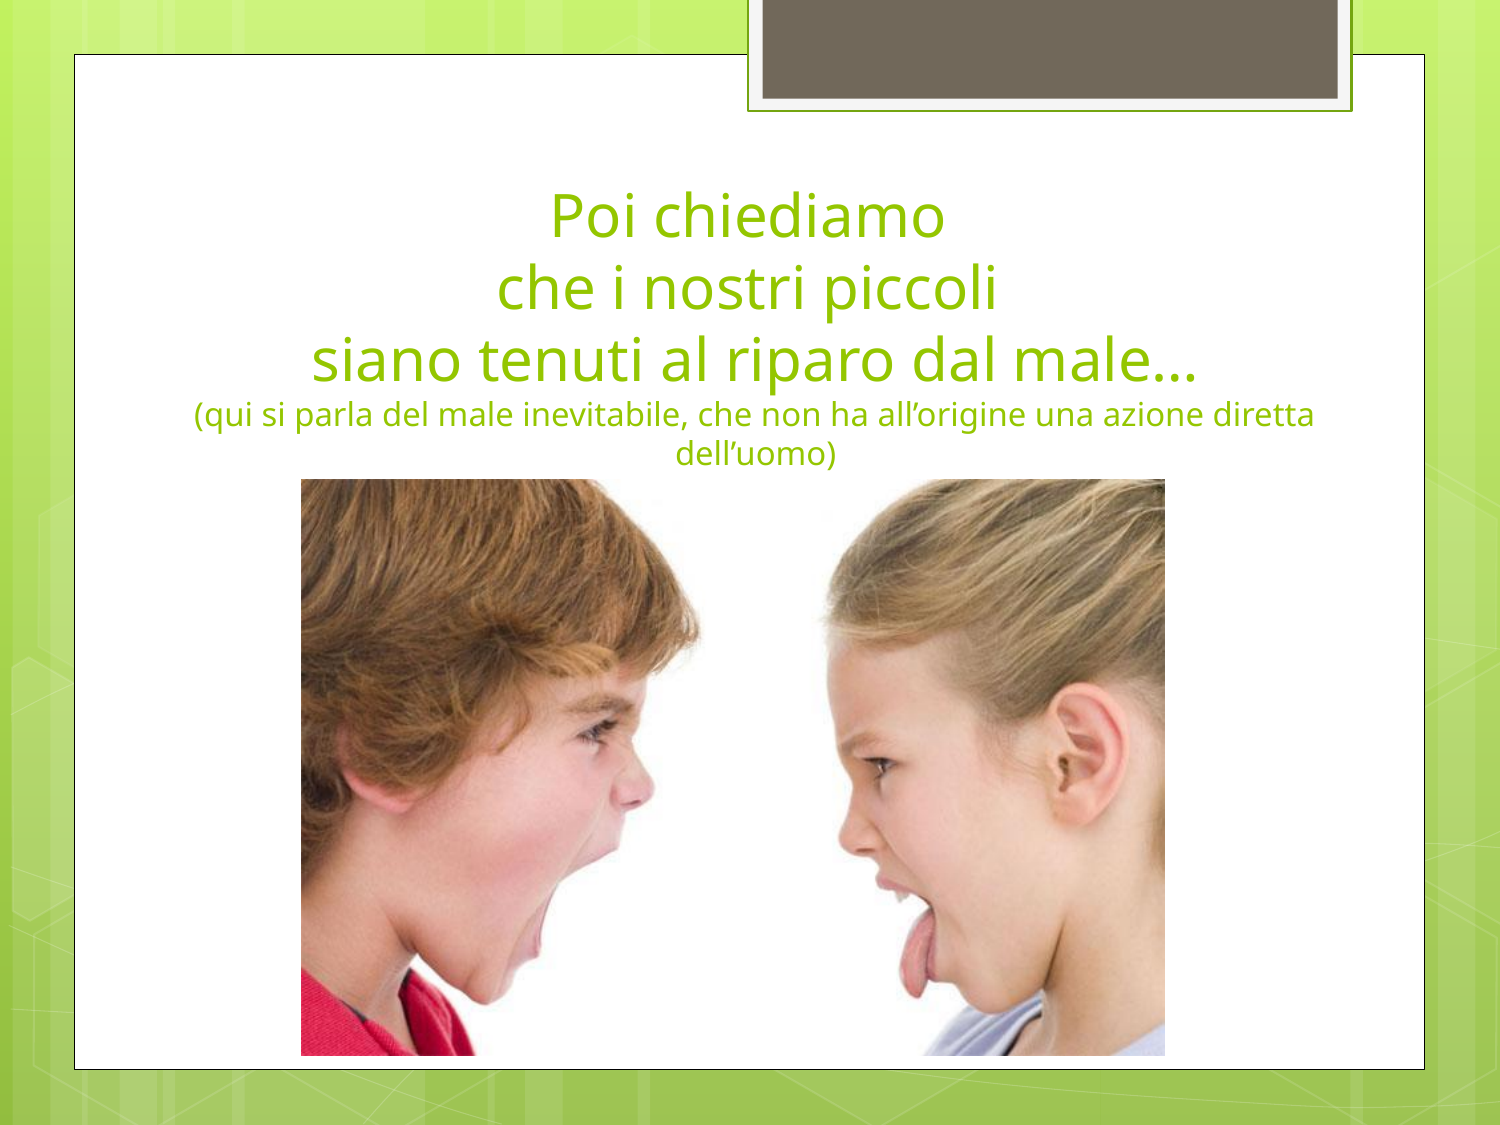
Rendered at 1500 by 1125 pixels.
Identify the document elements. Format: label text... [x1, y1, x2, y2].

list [300, 479, 1166, 1056]
title Poi chiediamo che i nostri piccoli siano tenuti al riparo dal male… (qui si parla del male inevitabile, che non ha all’origine una azione diretta dell’uomo) [100, 168, 1412, 480]
